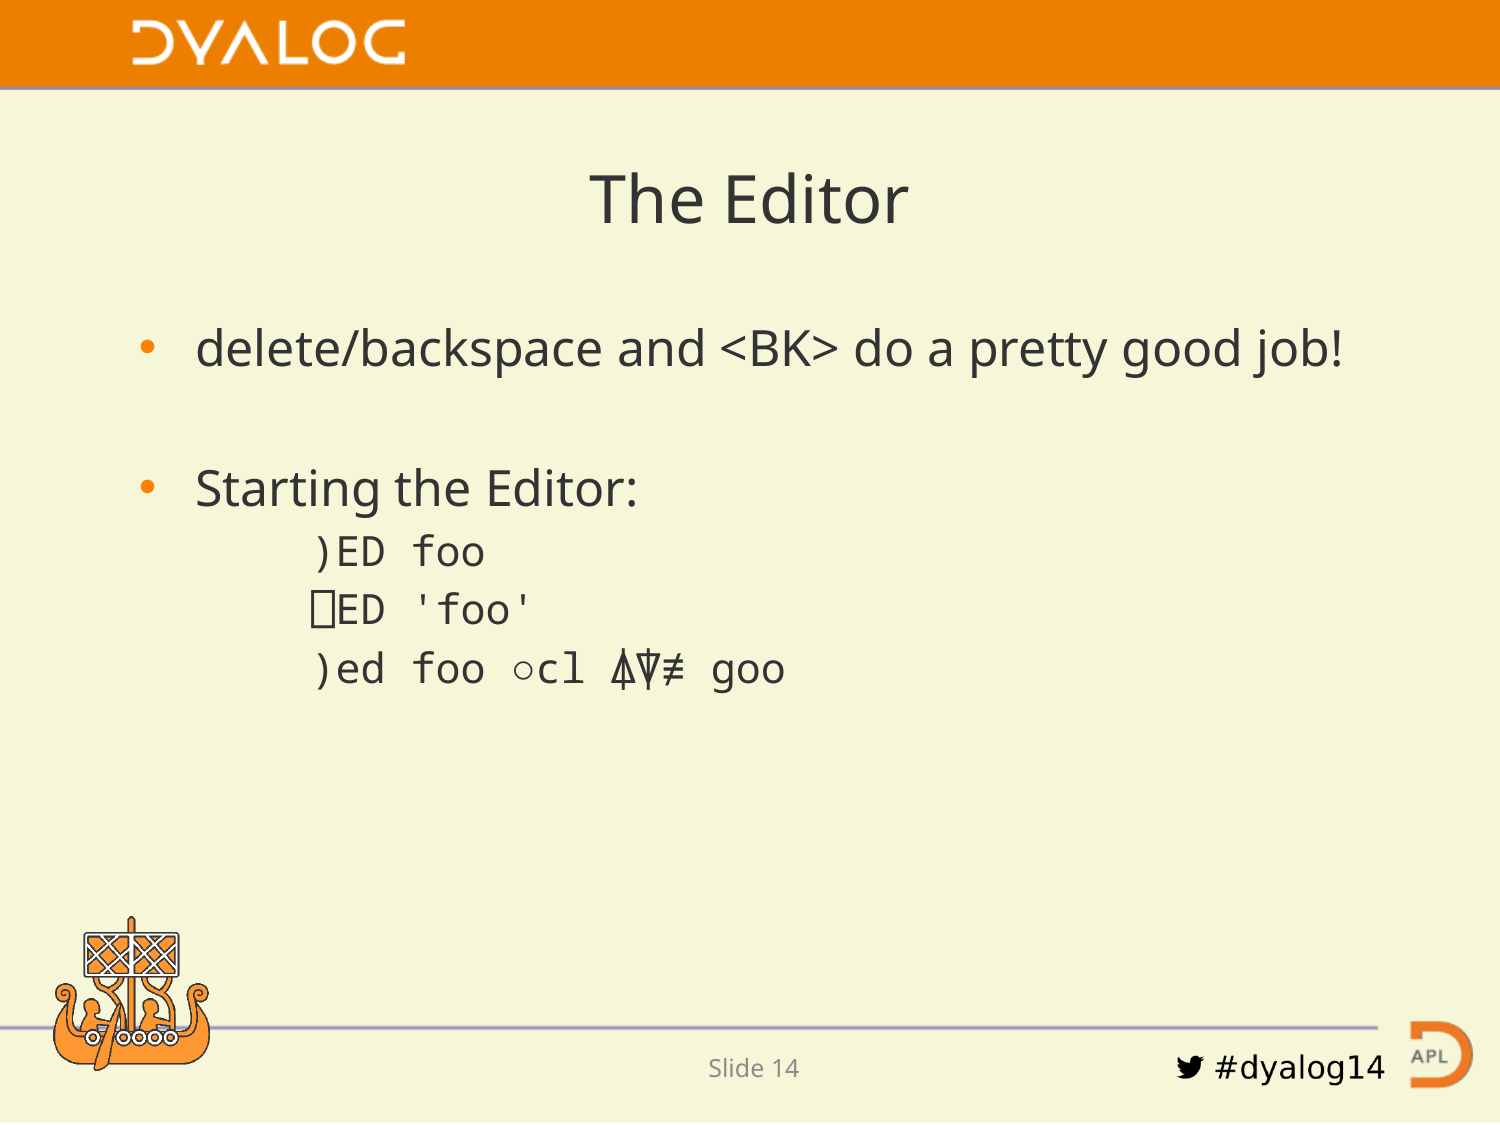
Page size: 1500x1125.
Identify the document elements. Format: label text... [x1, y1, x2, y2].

list The Editor delete/backspace and <BK> do a pretty good job! Starting the Editor: )ED foo ⎕ED 'foo' )ed foo ○cl ⍋⍒≢ goo [123, 149, 1376, 917]
picture [0, 0, 1500, 1123]
slide_number Slide 13 [585, 1039, 923, 1100]
